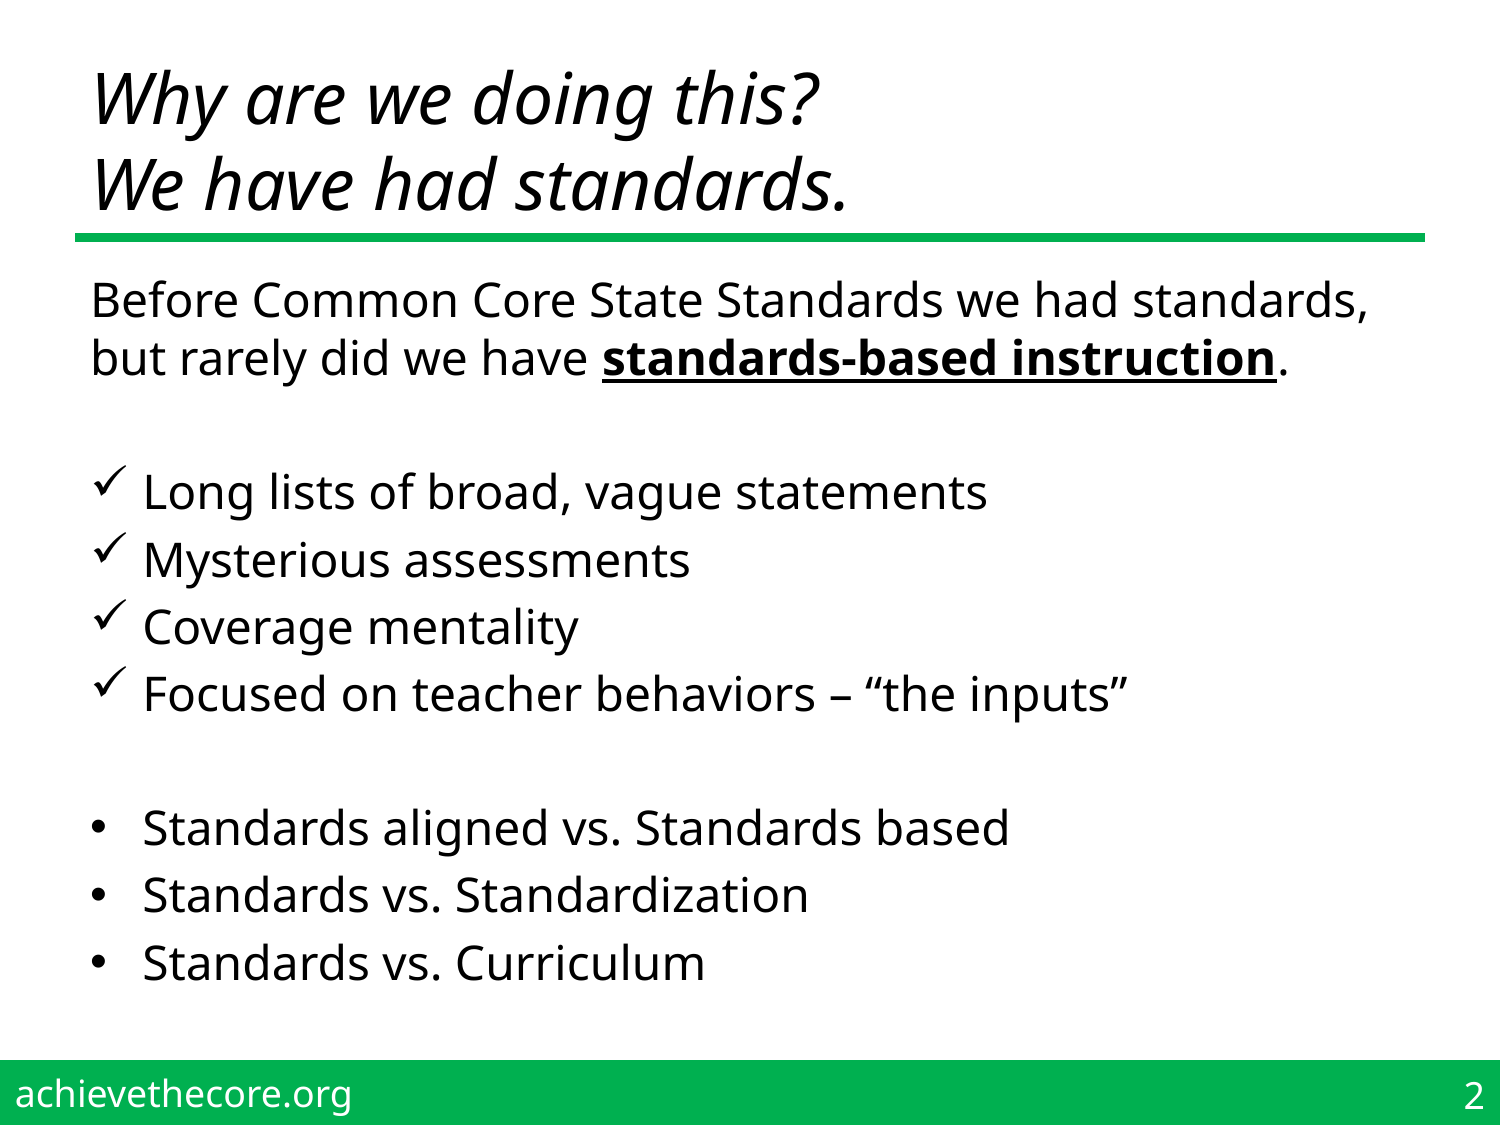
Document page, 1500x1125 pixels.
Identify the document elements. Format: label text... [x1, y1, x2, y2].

list Before Common Core State Standards we had standards, but rarely did we have standards-based instruction. Long lists of broad, vague statements Mysterious assessments Coverage mentality Focused on teacher behaviors – “the inputs” Standards aligned vs. Standards based Standards vs. Standardization Standards vs. Curriculum [75, 262, 1425, 1005]
title Why are we doing this? We have had standards. [75, 45, 1425, 233]
slide_number 2 [1149, 1067, 1500, 1125]
